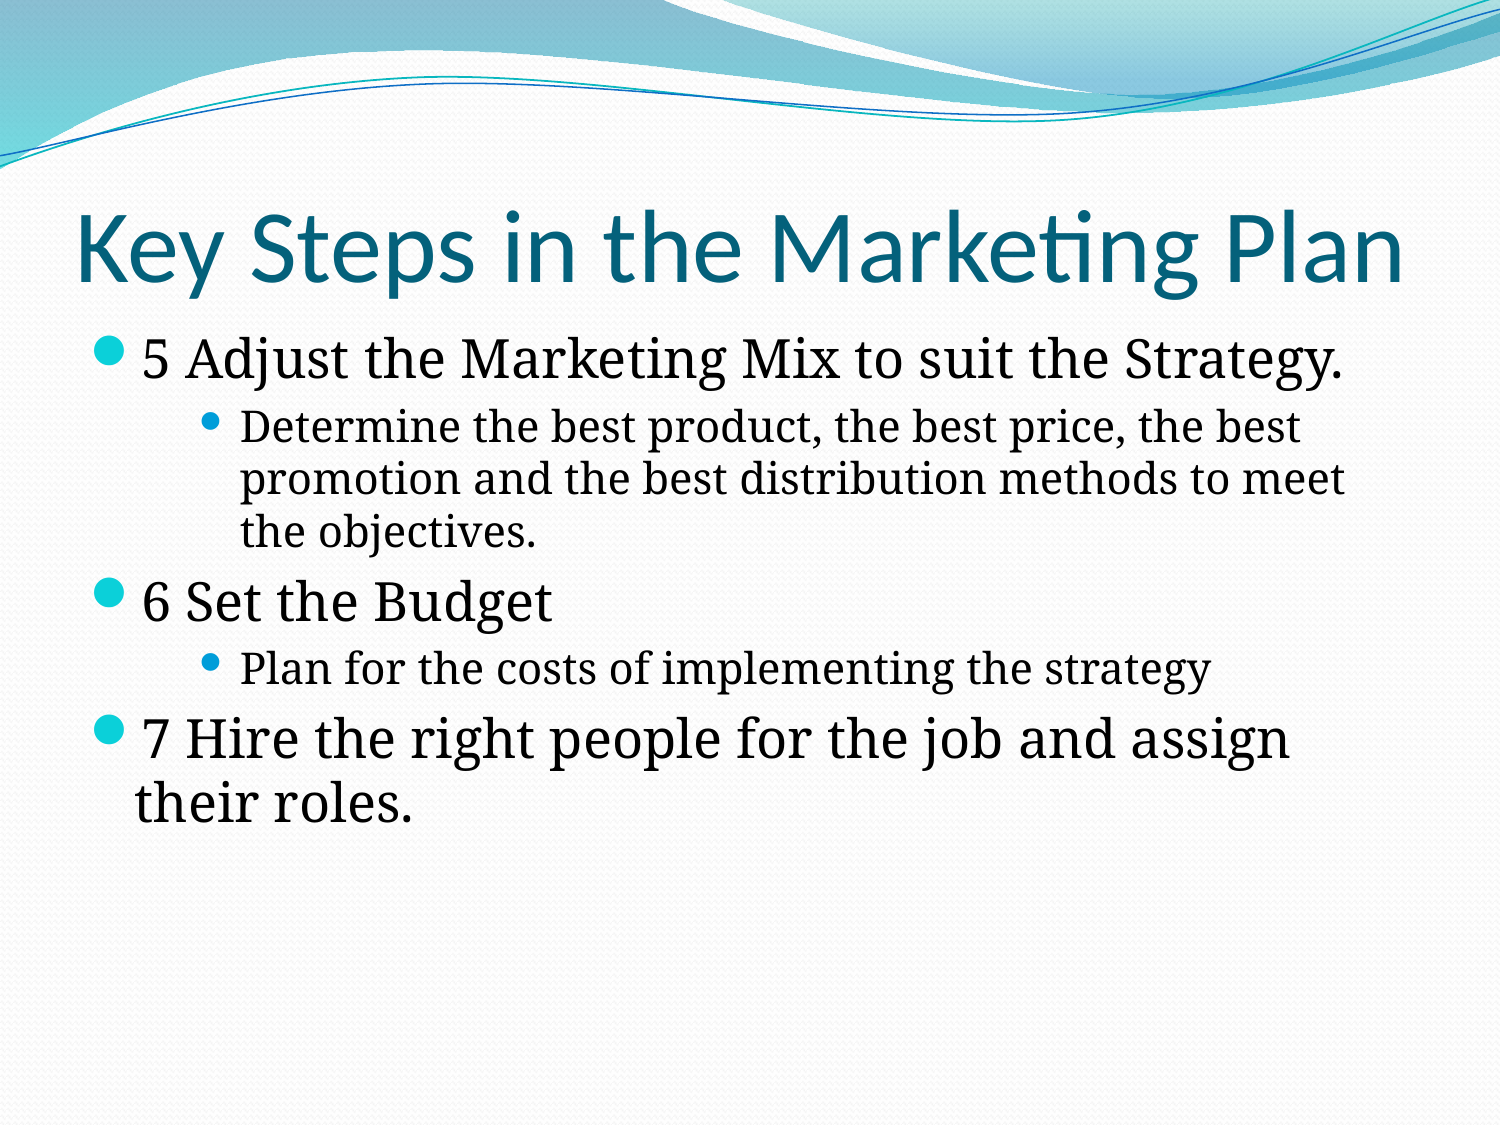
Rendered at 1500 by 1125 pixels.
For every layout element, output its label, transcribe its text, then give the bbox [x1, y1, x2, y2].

title Key Steps in the Marketing Plan [75, 115, 1425, 303]
list 5 Adjust the Marketing Mix to suit the Strategy. Determine the best product, the best price, the best promotion and the best distribution methods to meet the objectives. 6 Set the Budget Plan for the costs of implementing the strategy 7 Hire the right people for the job and assign their roles. [75, 317, 1425, 1038]
